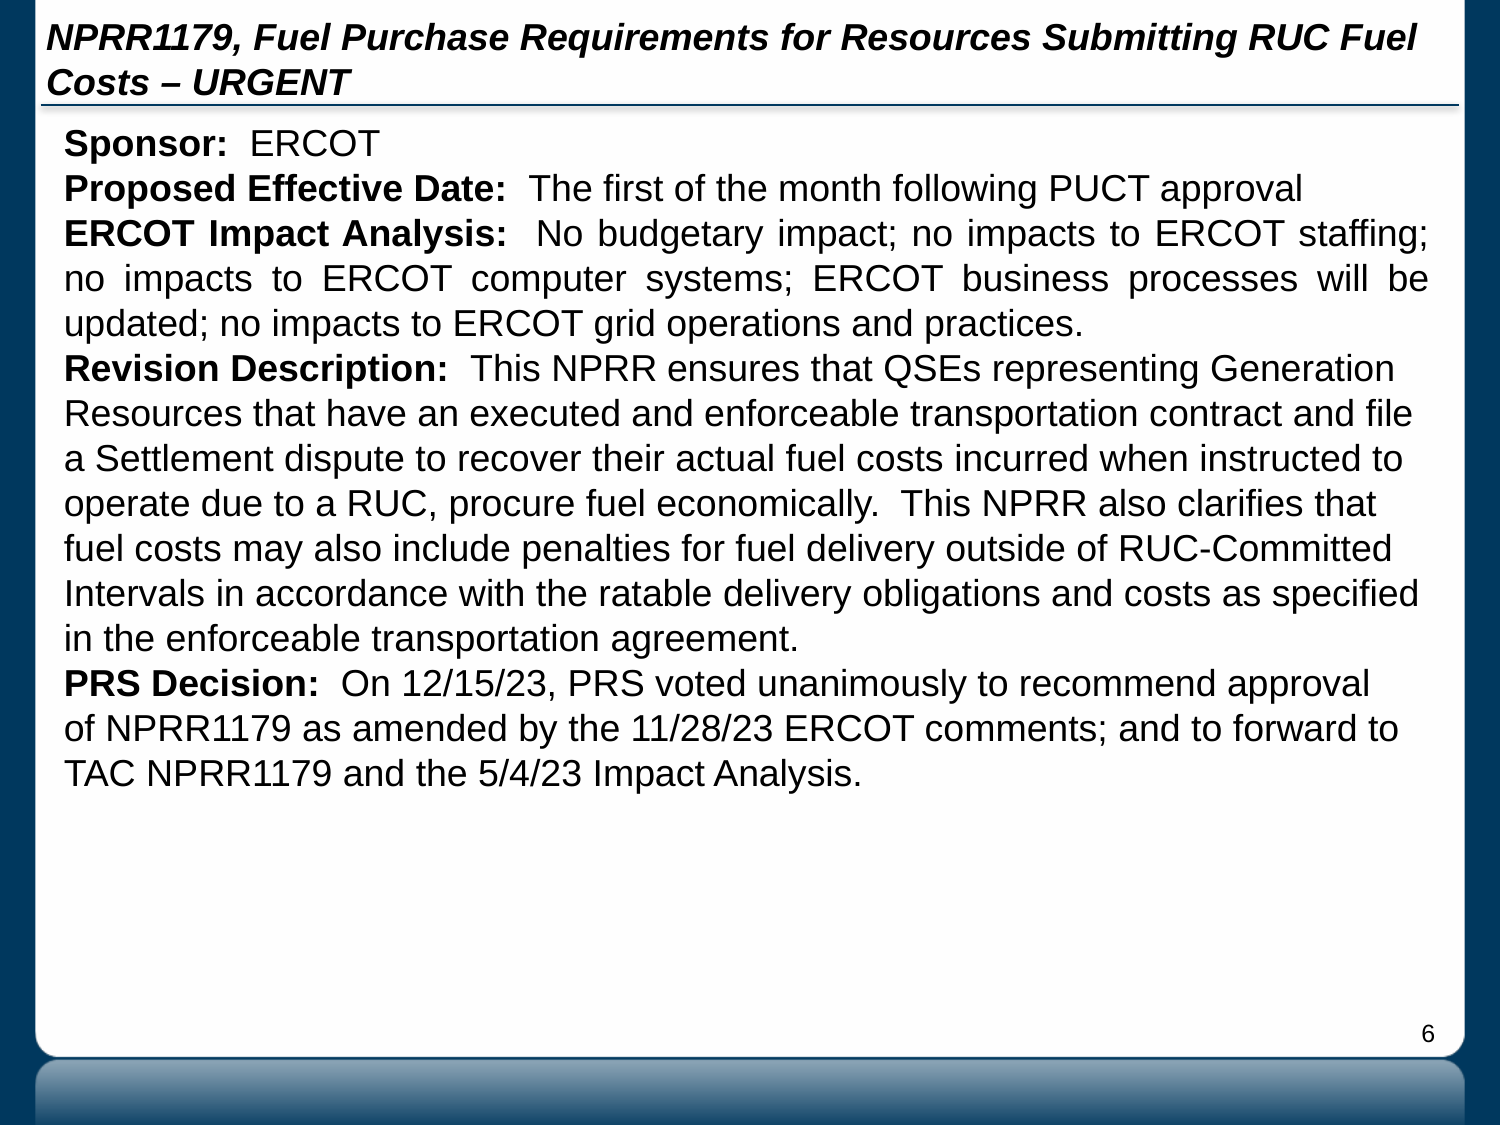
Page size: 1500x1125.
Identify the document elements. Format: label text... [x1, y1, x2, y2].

picture [35, 0, 1465, 1125]
text_box Sponsor: ERCOT Proposed Effective Date: The first of the month following PUCT approval ERCOT Impact Analysis: No budgetary impact; no impacts to ERCOT staffing; no impacts to ERCOT computer systems; ERCOT business processes will be updated; no impacts to ERCOT grid operations and practices. Revision Description: This NPRR ensures that QSEs representing Generation Resources that have an executed and enforceable transportation contract and file a Settlement dispute to recover their actual fuel costs incurred when instructed to operate due to a RUC, procure fuel economically. This NPRR also clarifies that fuel costs may also include penalties for fuel delivery outside of RUC-Committed Intervals in accordance with the ratable delivery obligations and costs as specified in the enforceable transportation agreement. PRS Decision: On 12/15/23, PRS voted unanimously to recommend approval of NPRR1179 as amended by the 11/28/23 ERCOT comments; and to forward to TAC NPRR1179 and the 5/4/23 Impact Analysis. [11, 111, 1444, 801]
title NPRR1179, Fuel Purchase Requirements for Resources Submitting RUC Fuel Costs – URGENT [31, 20, 1464, 97]
